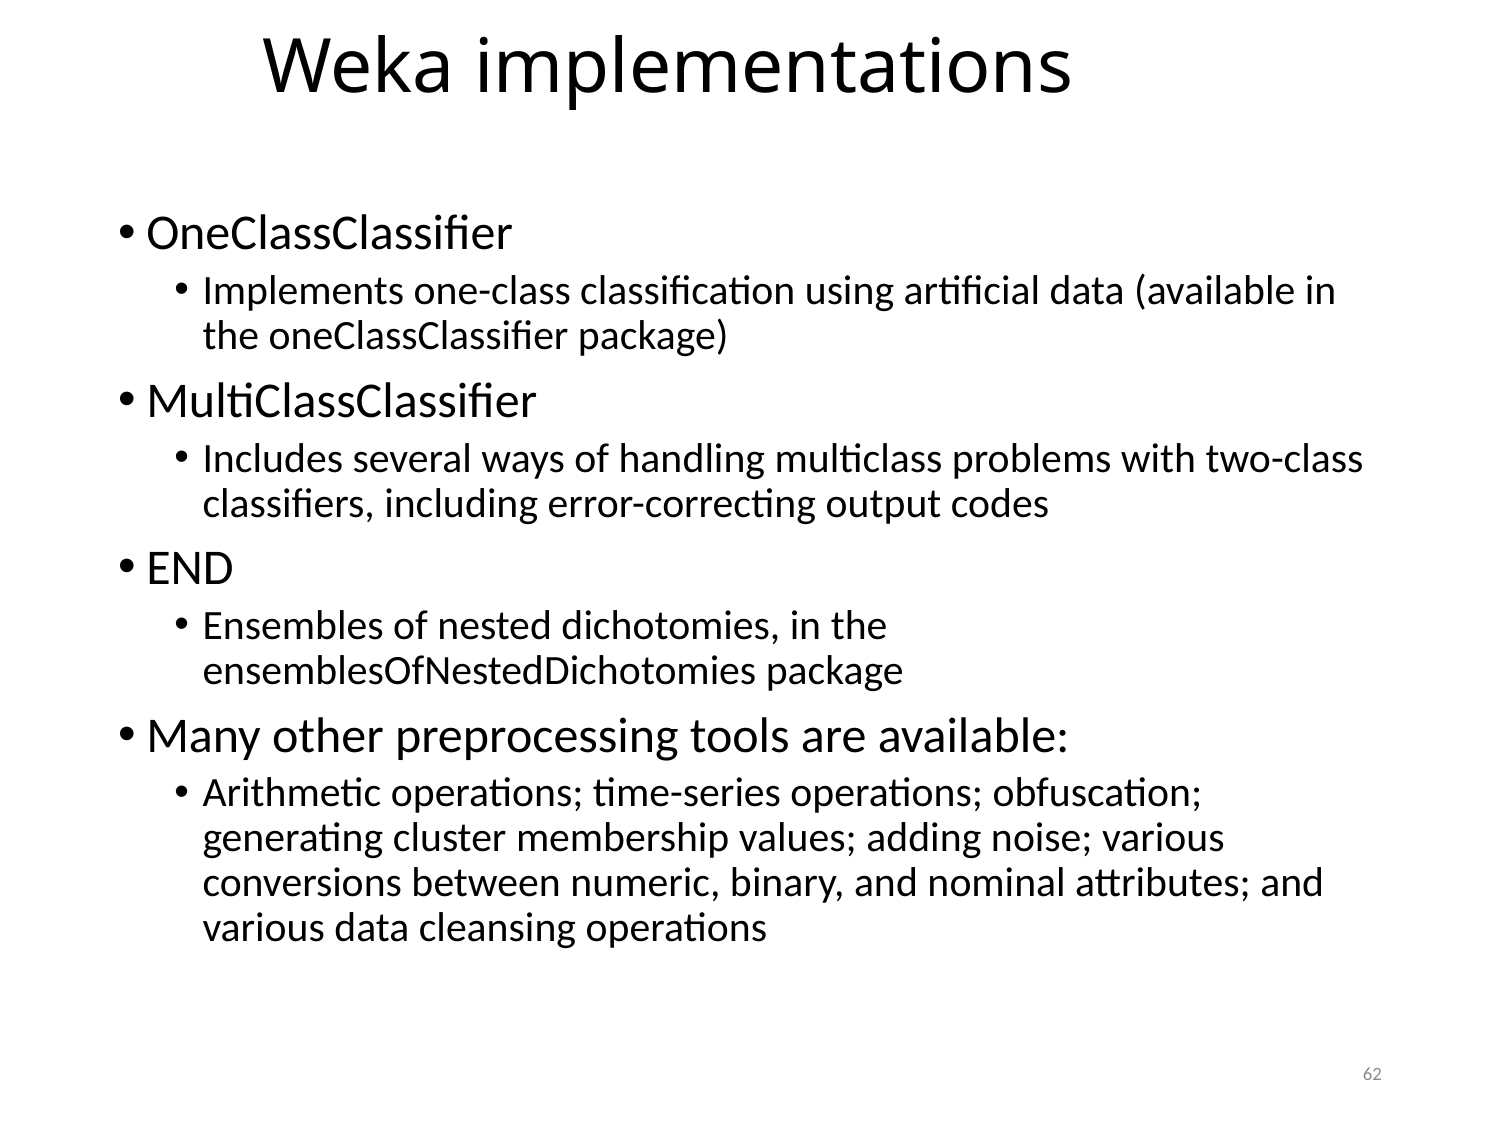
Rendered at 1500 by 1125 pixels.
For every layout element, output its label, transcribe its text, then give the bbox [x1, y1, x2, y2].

slide_number 62 [1059, 1042, 1397, 1103]
title Weka implementations [247, 10, 1397, 126]
list OneClassClassifier Implements one-class classification using artificial data (available in the oneClassClassifier package) MultiClassClassifier Includes several ways of handling multiclass problems with two-class classifiers, including error-correcting output codes END Ensembles of nested dichotomies, in the ensemblesOfNestedDichotomies package Many other preprocessing tools are available: Arithmetic operations; time-series operations; obfuscation; generating cluster membership values; adding noise; various conversions between numeric, binary, and nominal attributes; and various data cleansing operations [103, 199, 1397, 1014]
